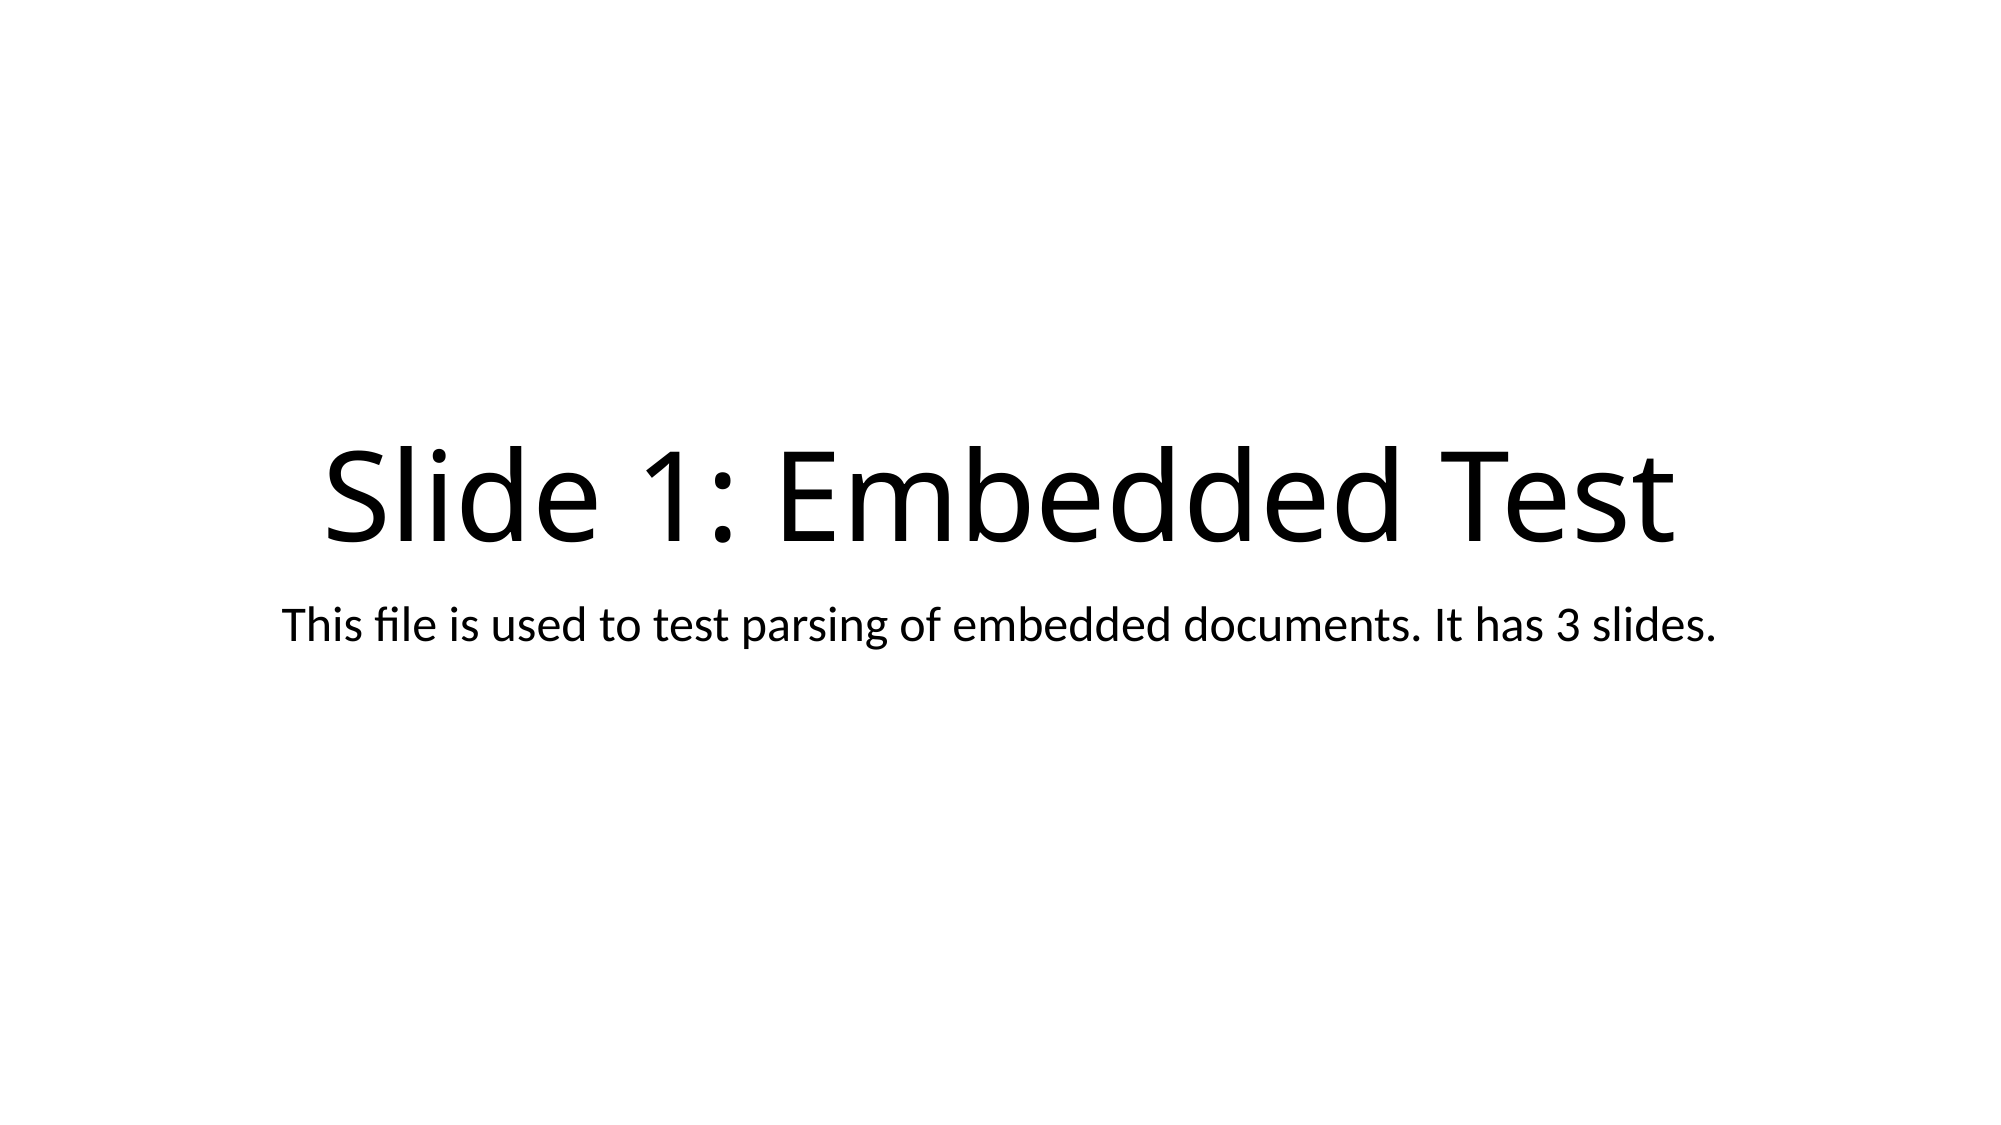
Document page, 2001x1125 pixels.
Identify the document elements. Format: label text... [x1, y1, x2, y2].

title Slide 1: Embedded Test [249, 184, 1750, 576]
subtitle This file is used to test parsing of embedded documents. It has 3 slides. [249, 590, 1750, 863]
